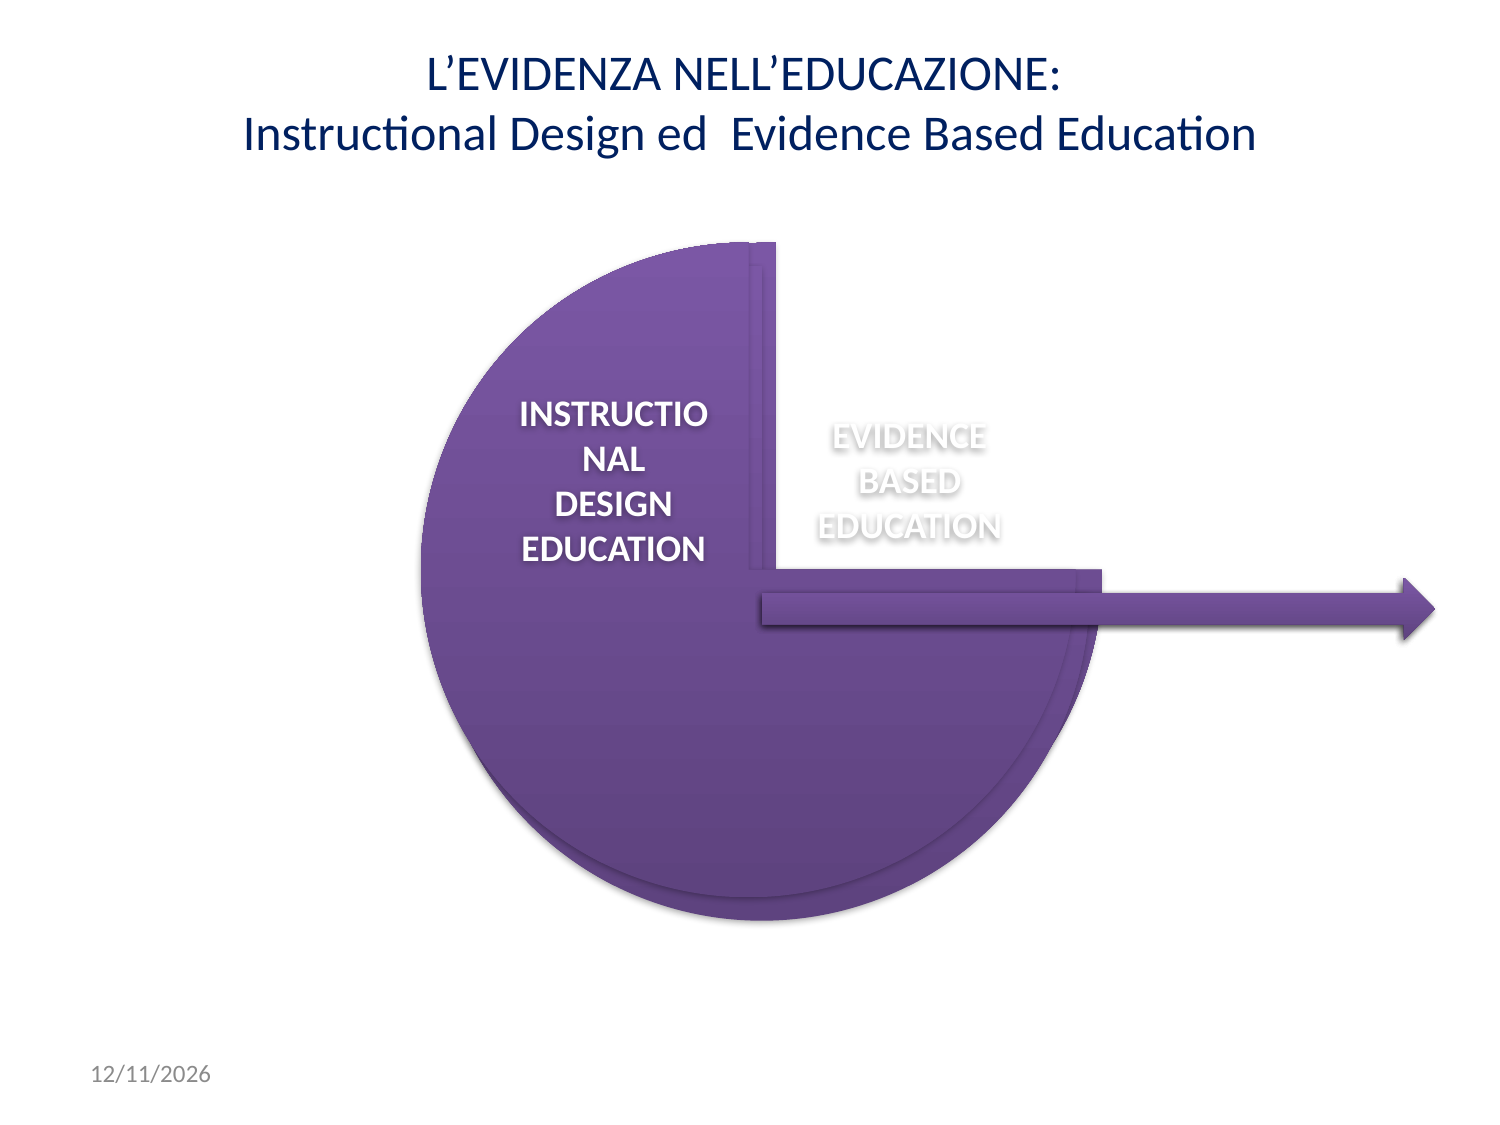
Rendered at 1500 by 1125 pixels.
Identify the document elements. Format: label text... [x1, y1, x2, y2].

title L’EVIDENZA NELL’EDUCAZIONE: Instructional Design ed Evidence Based Education [0, 0, 1500, 202]
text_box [88, 136, 1436, 918]
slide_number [75, 1042, 425, 1103]
